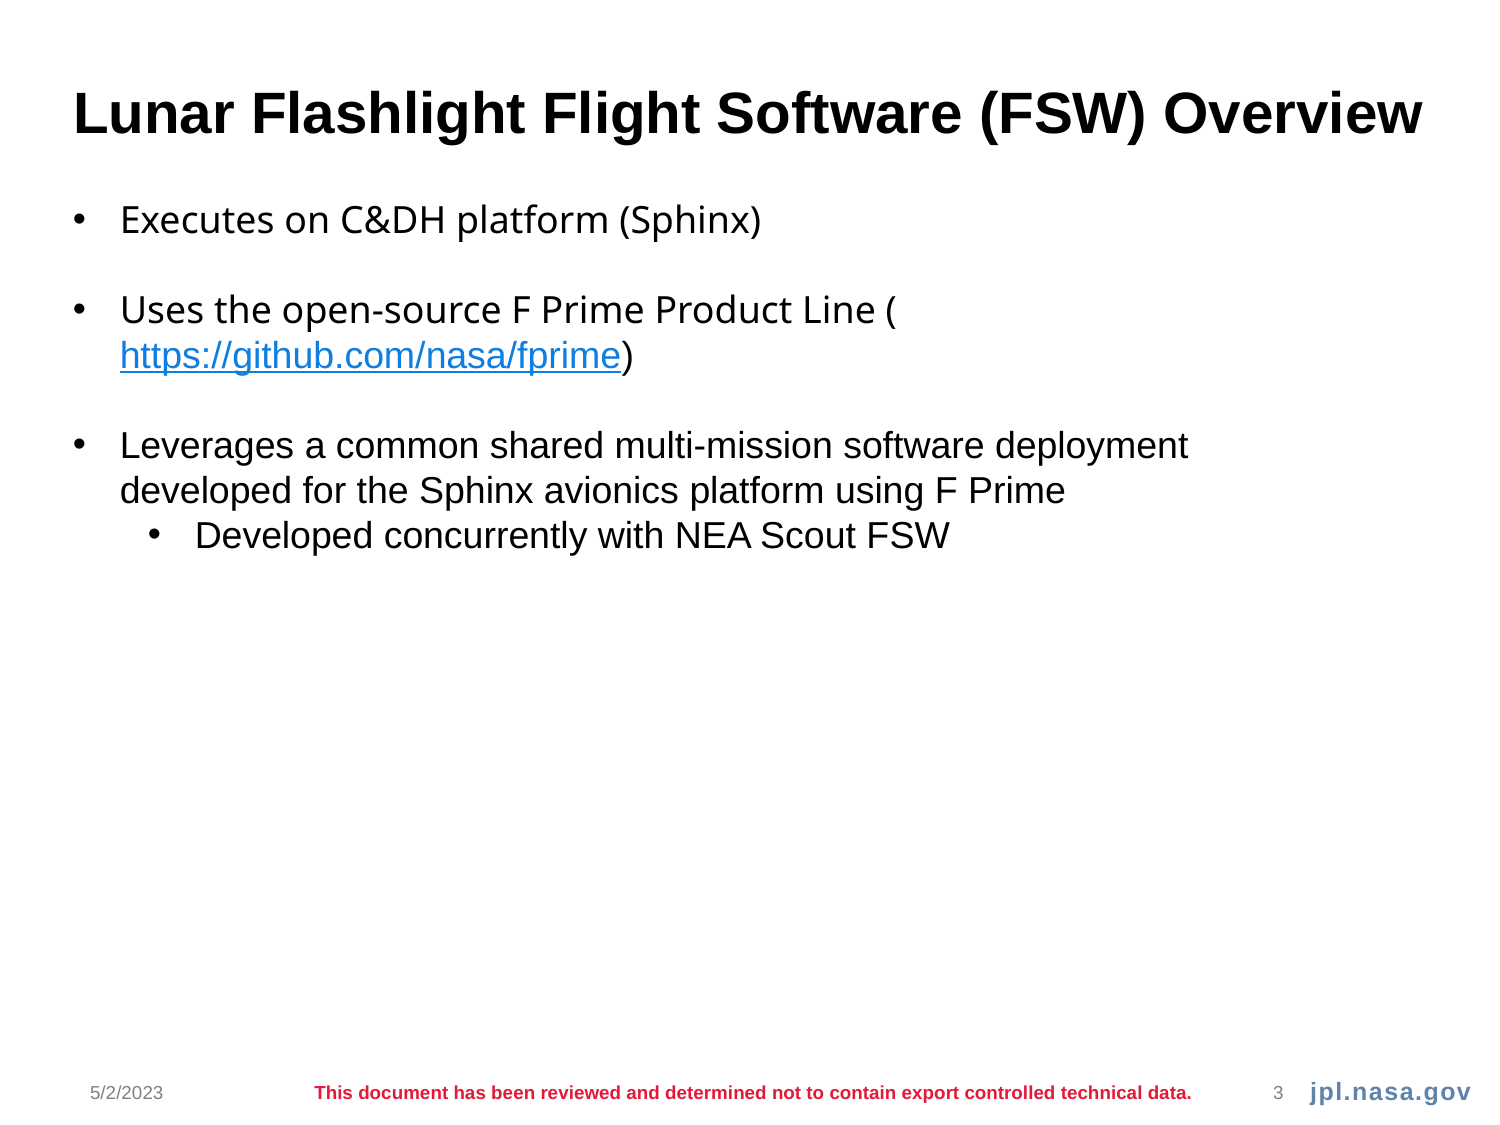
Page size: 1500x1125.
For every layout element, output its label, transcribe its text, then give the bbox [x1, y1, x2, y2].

title Lunar Flashlight Flight Software (FSW) Overview [58, 67, 1442, 146]
slide_number 3 [1193, 1059, 1299, 1125]
footer This document has been reviewed and determined not to contain export controlled technical data. [307, 1059, 1193, 1125]
text_box Executes on C&DH platform (Sphinx) Uses the open-source F Prime Product Line (https://github.com/nasa/fprime) Leverages a common shared multi-mission software deployment developed for the Sphinx avionics platform using F Prime Developed concurrently with NEA Scout FSW [58, 188, 1377, 564]
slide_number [75, 1059, 307, 1125]
